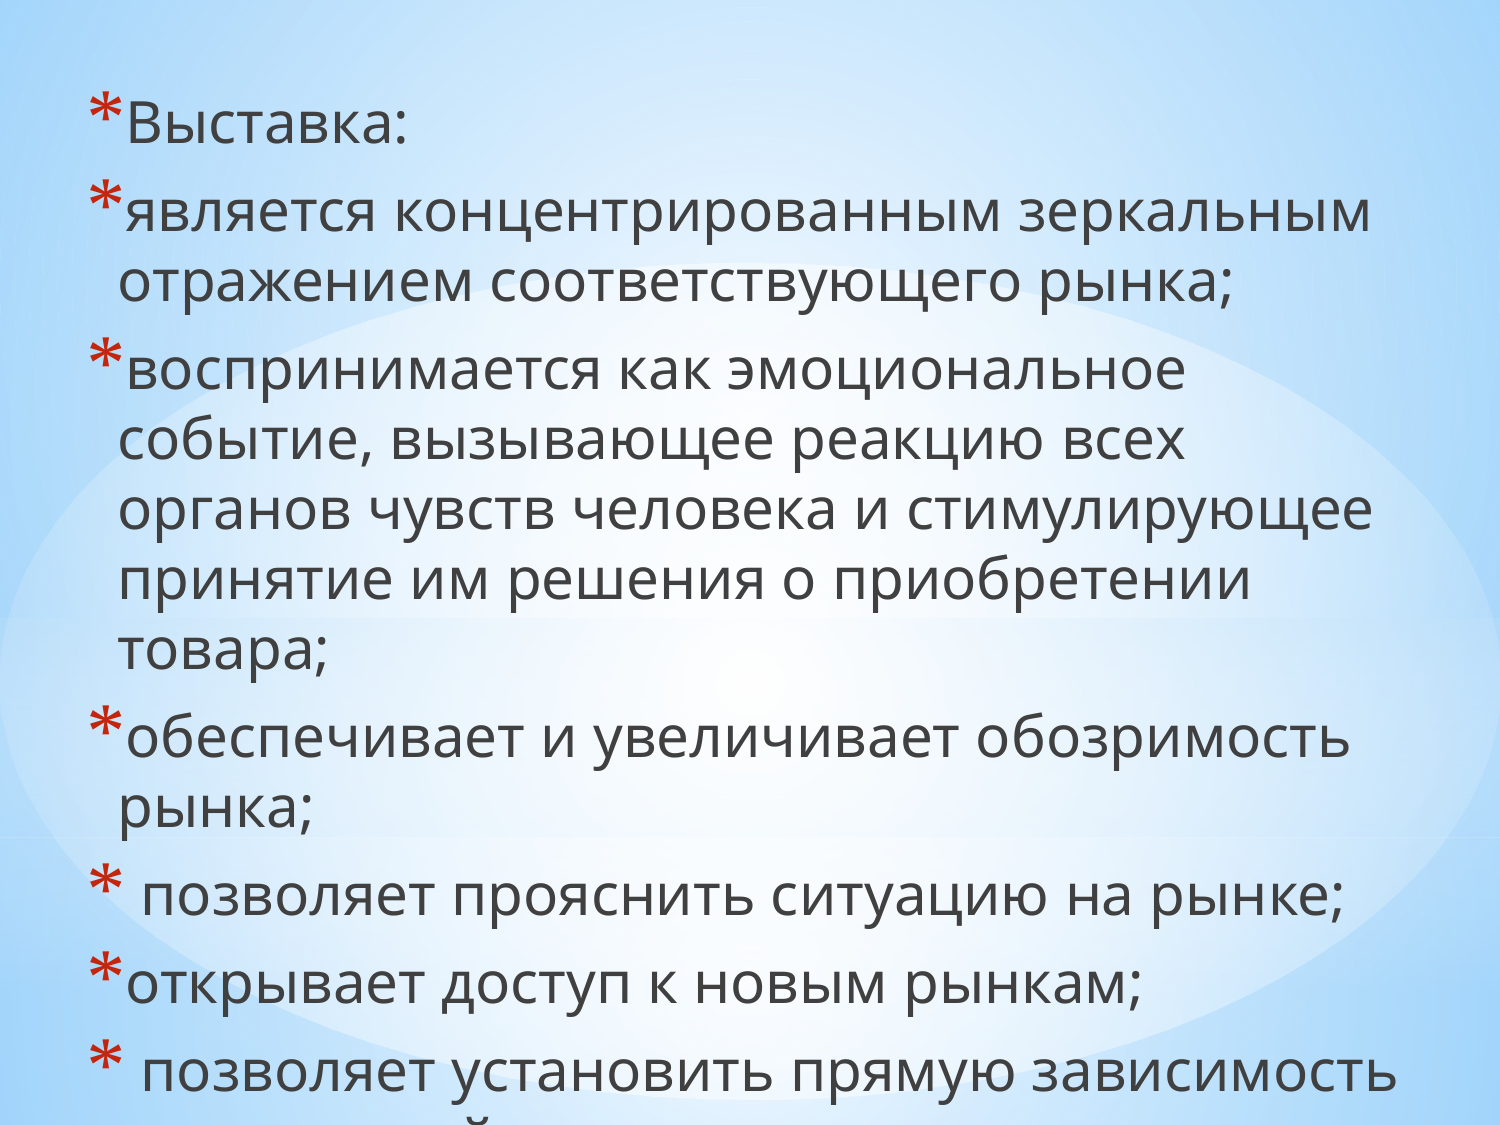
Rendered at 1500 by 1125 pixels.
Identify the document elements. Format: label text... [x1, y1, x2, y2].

list Выставка: является концентрированным зеркальным отражением соответствующего рынка; воспринимается как эмоциональное событие, вызывающее реакцию всех органов чувств человека и стимулирующее принятие им решения о приобретении товара; обеспечивает и увеличивает обозримость рынка; позволяет прояснить ситуацию на рынке; открывает доступ к новым рынкам; позволяет установить прямую зависимость между ценой и качеством. [64, 78, 1436, 1083]
